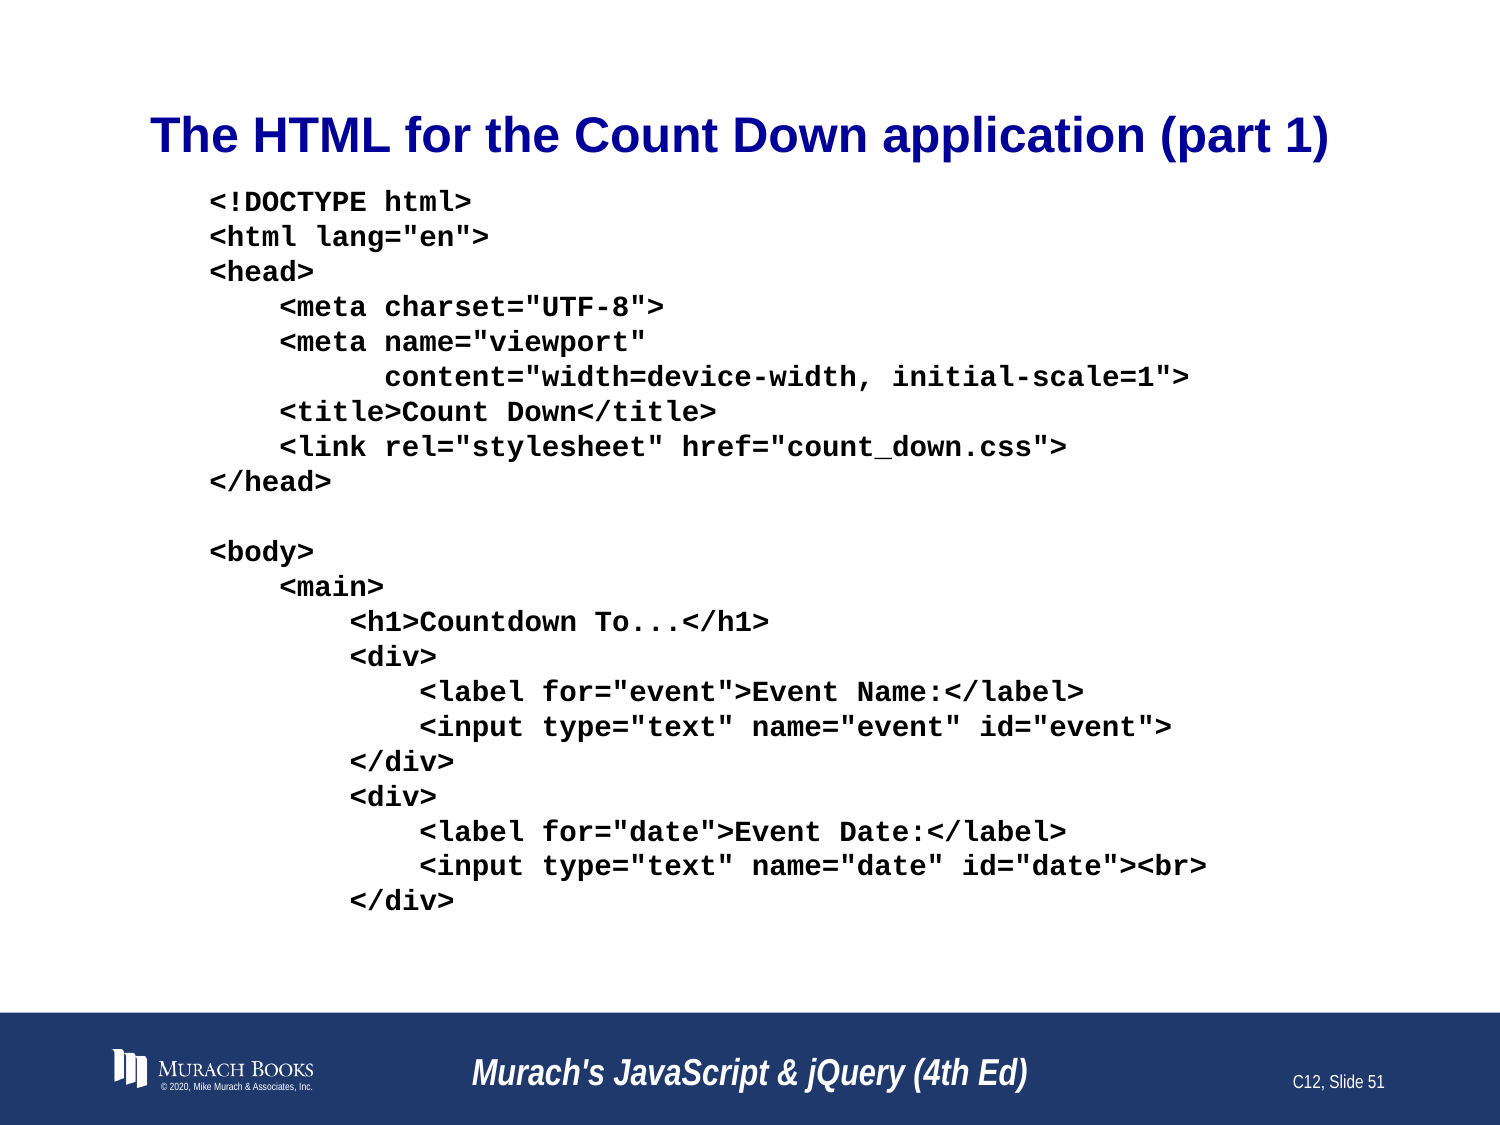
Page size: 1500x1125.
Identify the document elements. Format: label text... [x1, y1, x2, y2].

footer © 2020, Mike Murach & Associates, Inc. [12, 1025, 463, 1100]
slide_number Murach's JavaScript & jQuery (4th Ed) [463, 1025, 1050, 1100]
title The HTML for the Count Down application (part 1) [150, 102, 1350, 164]
slide_number C12, Slide 51 [1087, 1025, 1400, 1100]
list <!DOCTYPE html> <html lang="en"> <head> <meta charset="UTF-8"> <meta name="viewport" content="width=device-width, initial-scale=1"> <title>Count Down</title> <link rel="stylesheet" href="count_down.css"> </head> <body> <main> <h1>Countdown To...</h1> <div> <label for="event">Event Name:</label> <input type="text" name="event" id="event"> </div> <div> <label for="date">Event Date:</label> <input type="text" name="date" id="date"><br> </div> [137, 174, 1350, 975]
